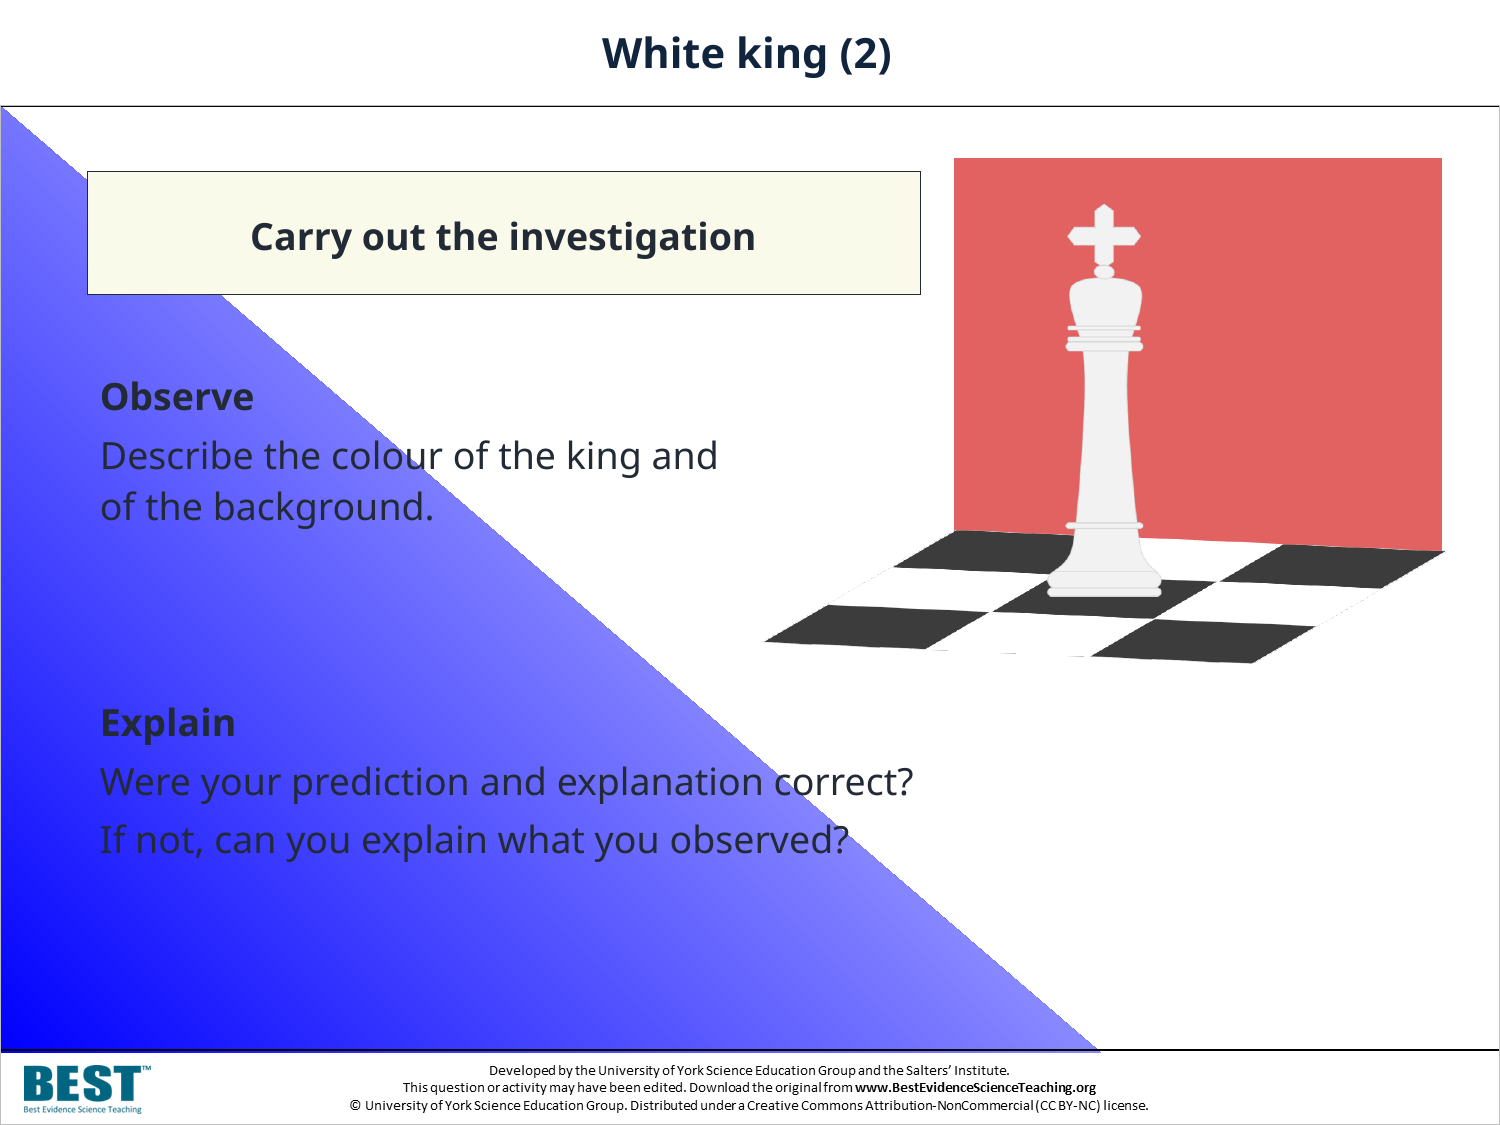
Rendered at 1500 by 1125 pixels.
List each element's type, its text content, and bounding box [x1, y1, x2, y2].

picture [0, 105, 1500, 1125]
text_box White king (2) [23, 4, 1471, 99]
